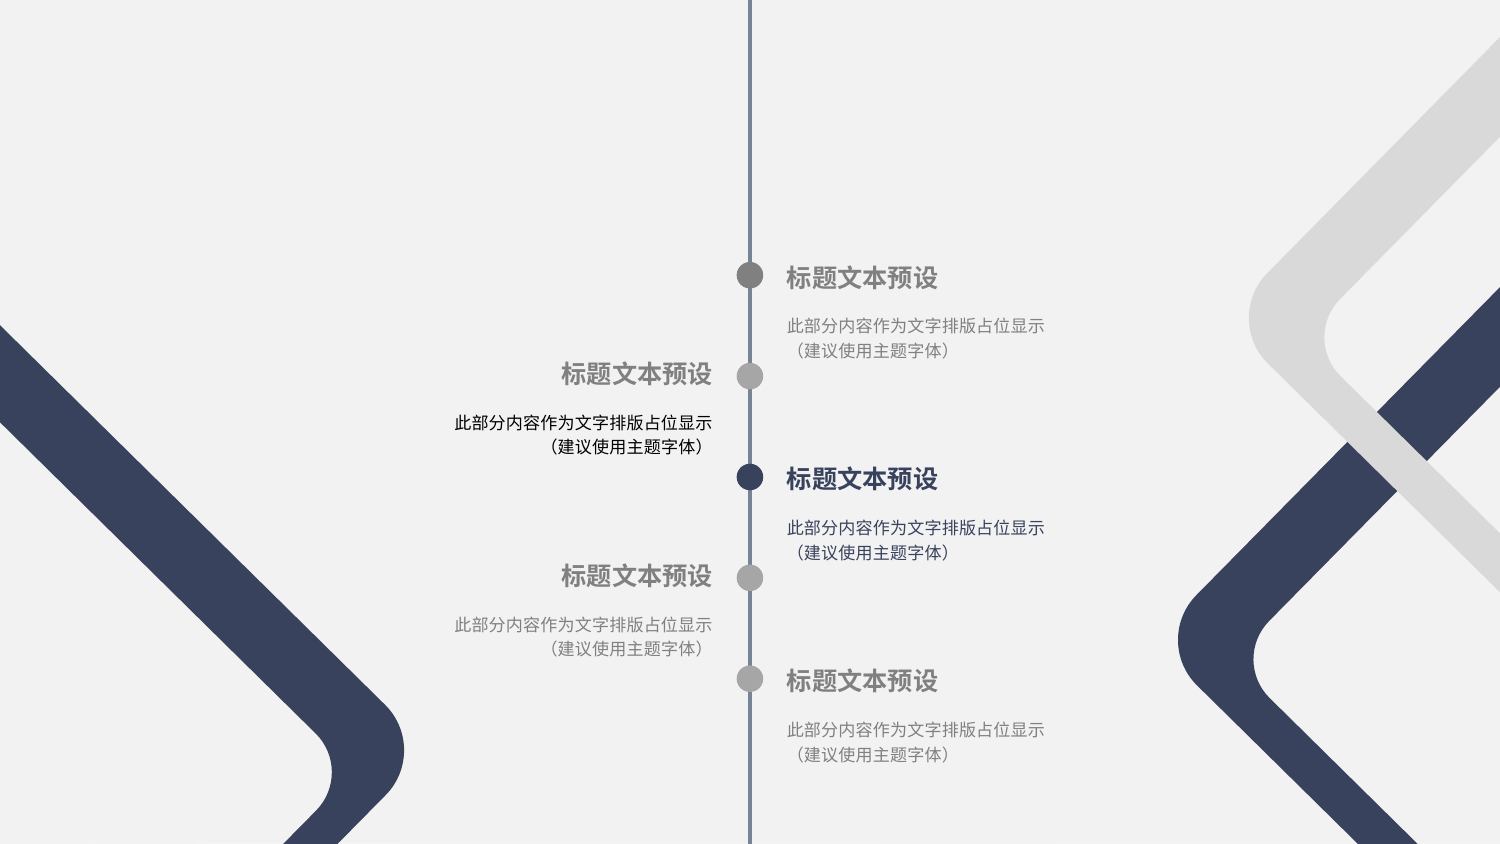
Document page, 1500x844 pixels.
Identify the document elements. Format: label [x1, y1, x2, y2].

text_box [1175, 442, 1421, 844]
text_box [1377, 284, 1500, 461]
text_box [0, 322, 407, 844]
text_box [736, 261, 1082, 378]
text_box [736, 665, 1082, 782]
text_box [418, 357, 764, 475]
text_box [418, 559, 764, 676]
text_box [1246, 34, 1500, 596]
text_box [736, 463, 1082, 580]
